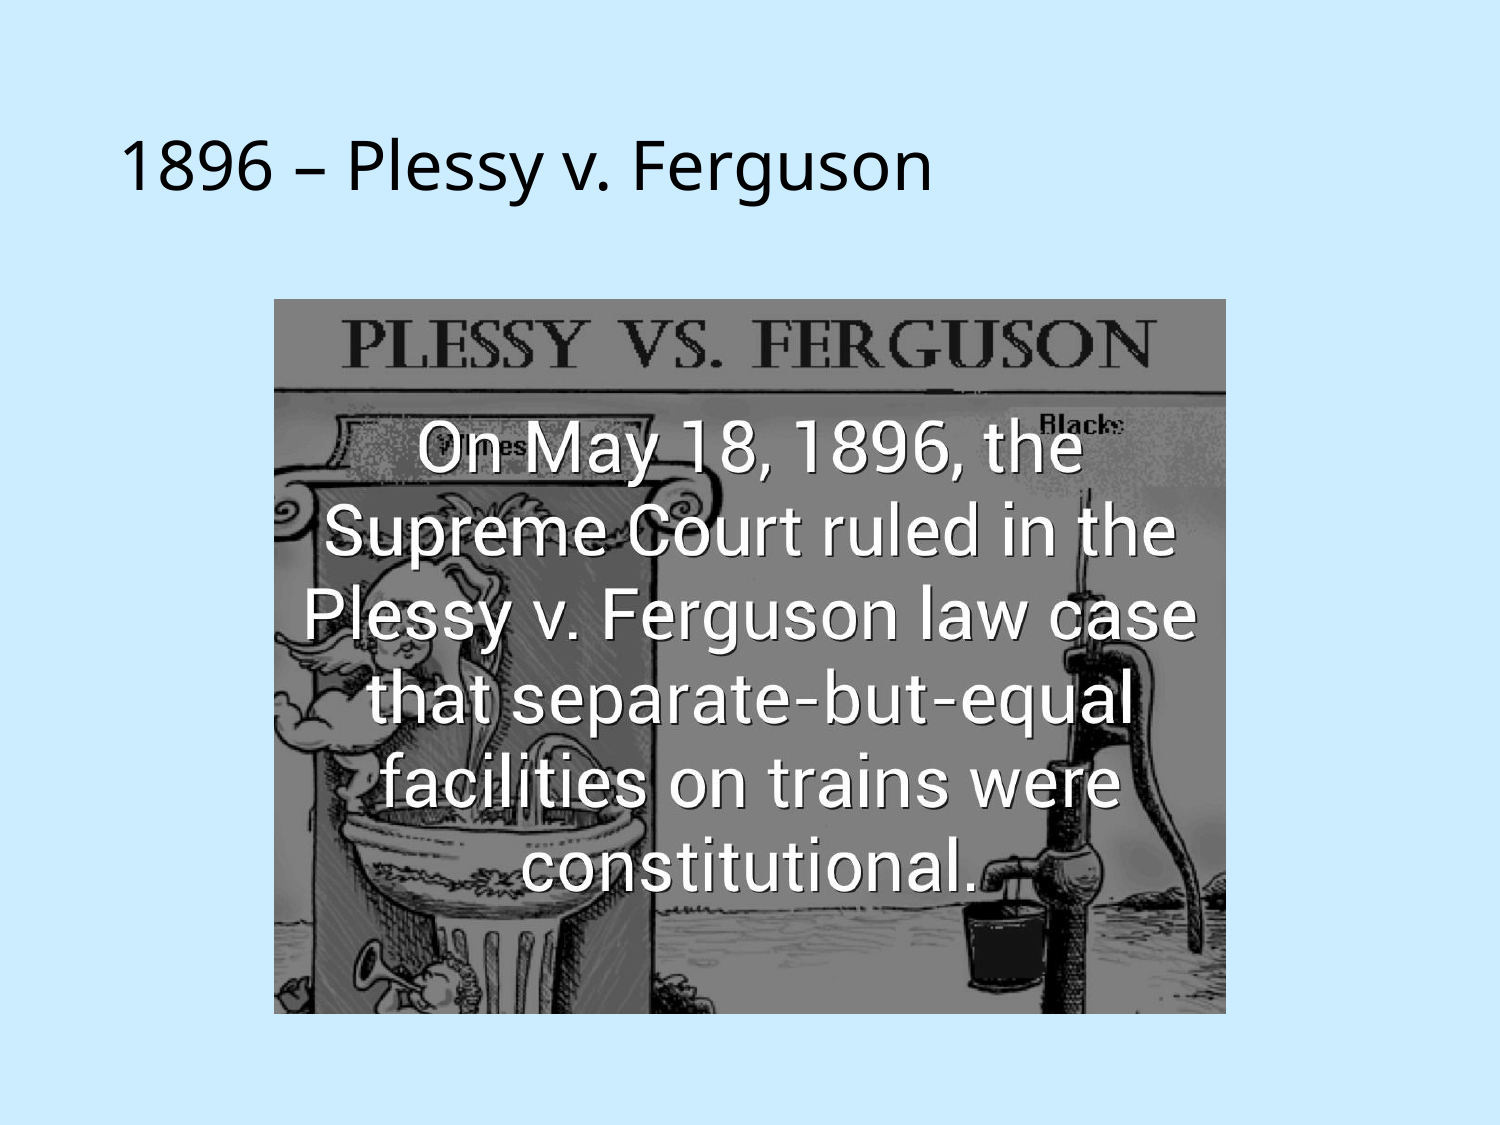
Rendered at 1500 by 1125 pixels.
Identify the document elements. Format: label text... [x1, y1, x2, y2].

title 1896 – Plessy v. Ferguson [103, 59, 1397, 278]
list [274, 299, 1226, 1014]
